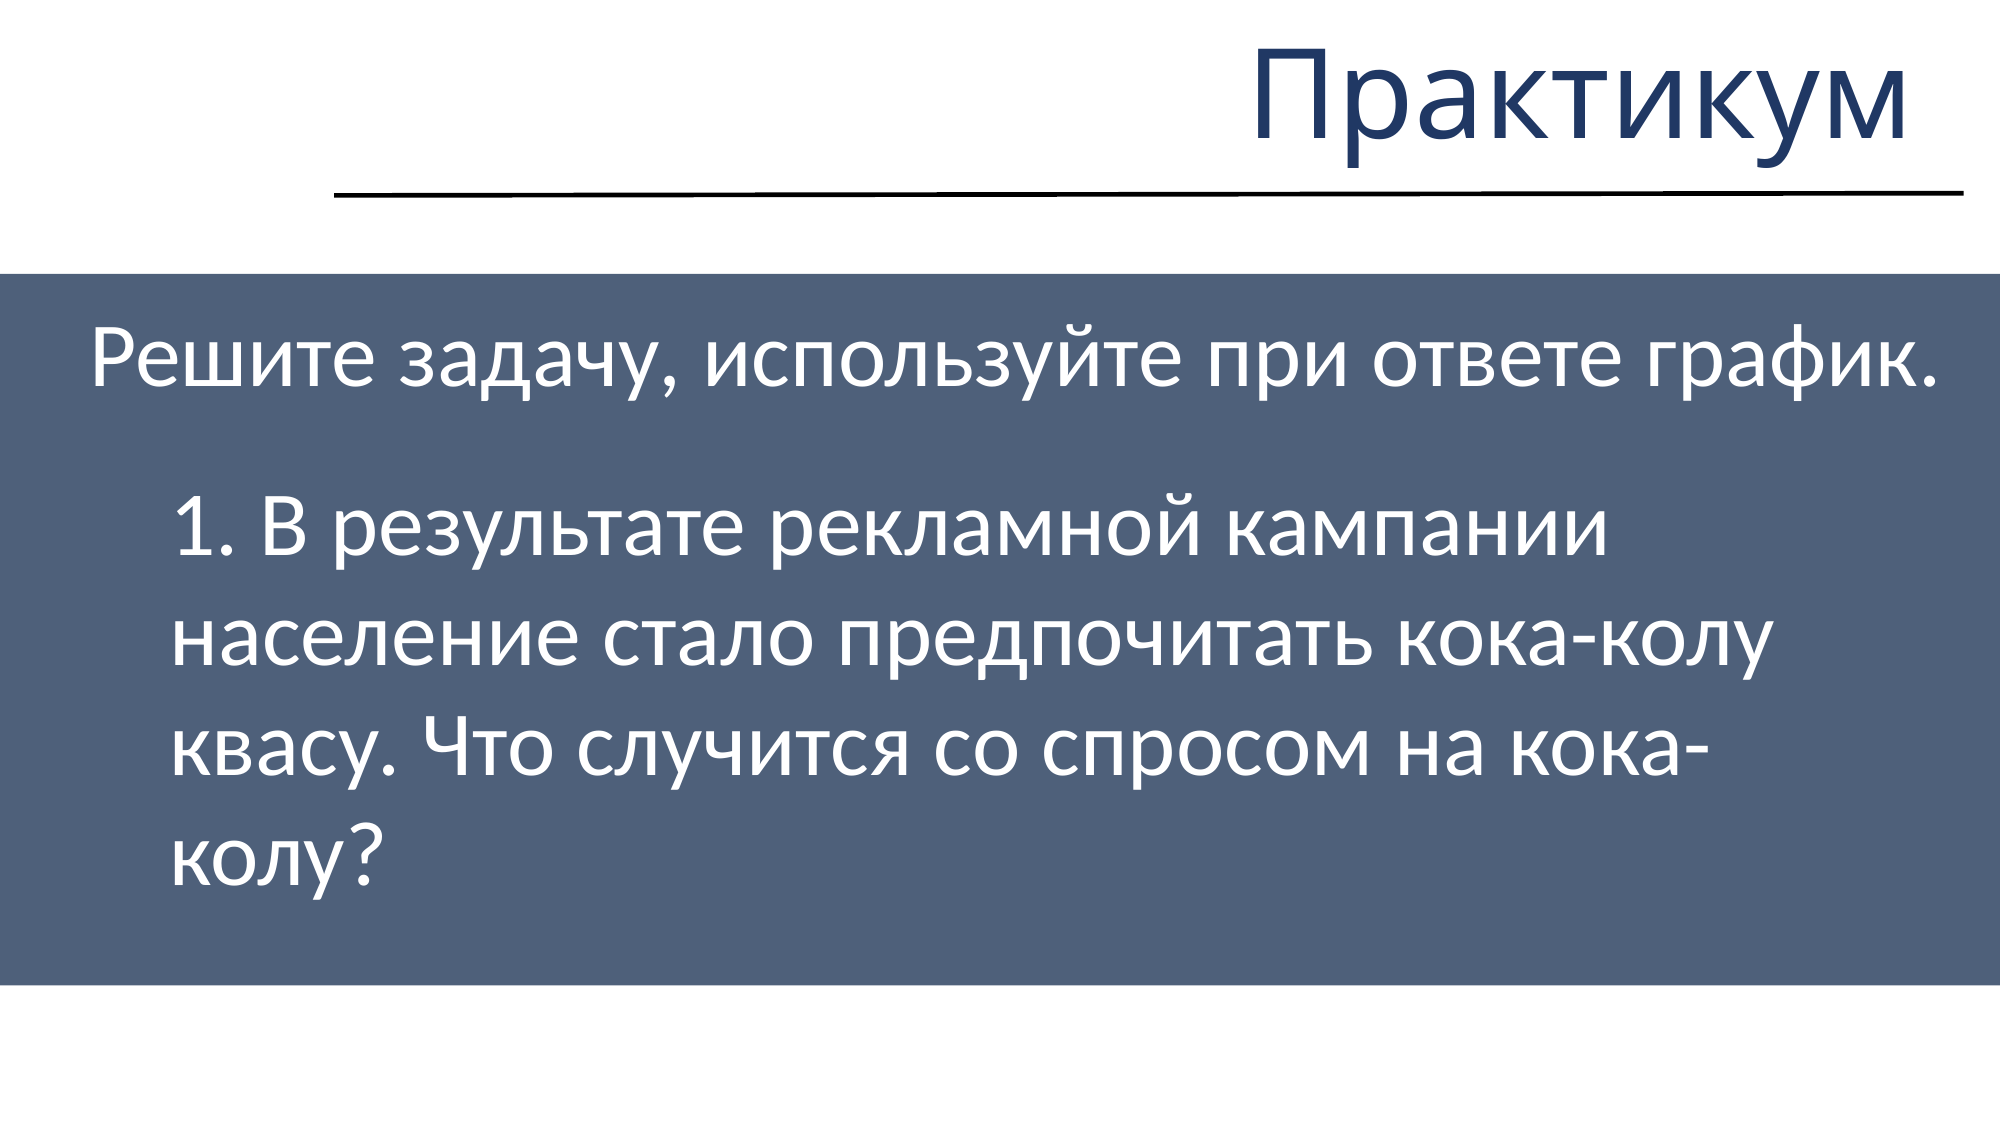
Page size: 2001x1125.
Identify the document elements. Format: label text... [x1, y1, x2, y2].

text_box Решите задачу, используйте при ответе график. [74, 287, 1962, 413]
text_box Практикум [802, 0, 1930, 192]
text_box [0, 273, 2000, 986]
text_box 1. В результате рекламной кампании население стало предпочитать кока-колу квасу. Что случится со спросом на кока-колу? [154, 456, 1930, 912]
